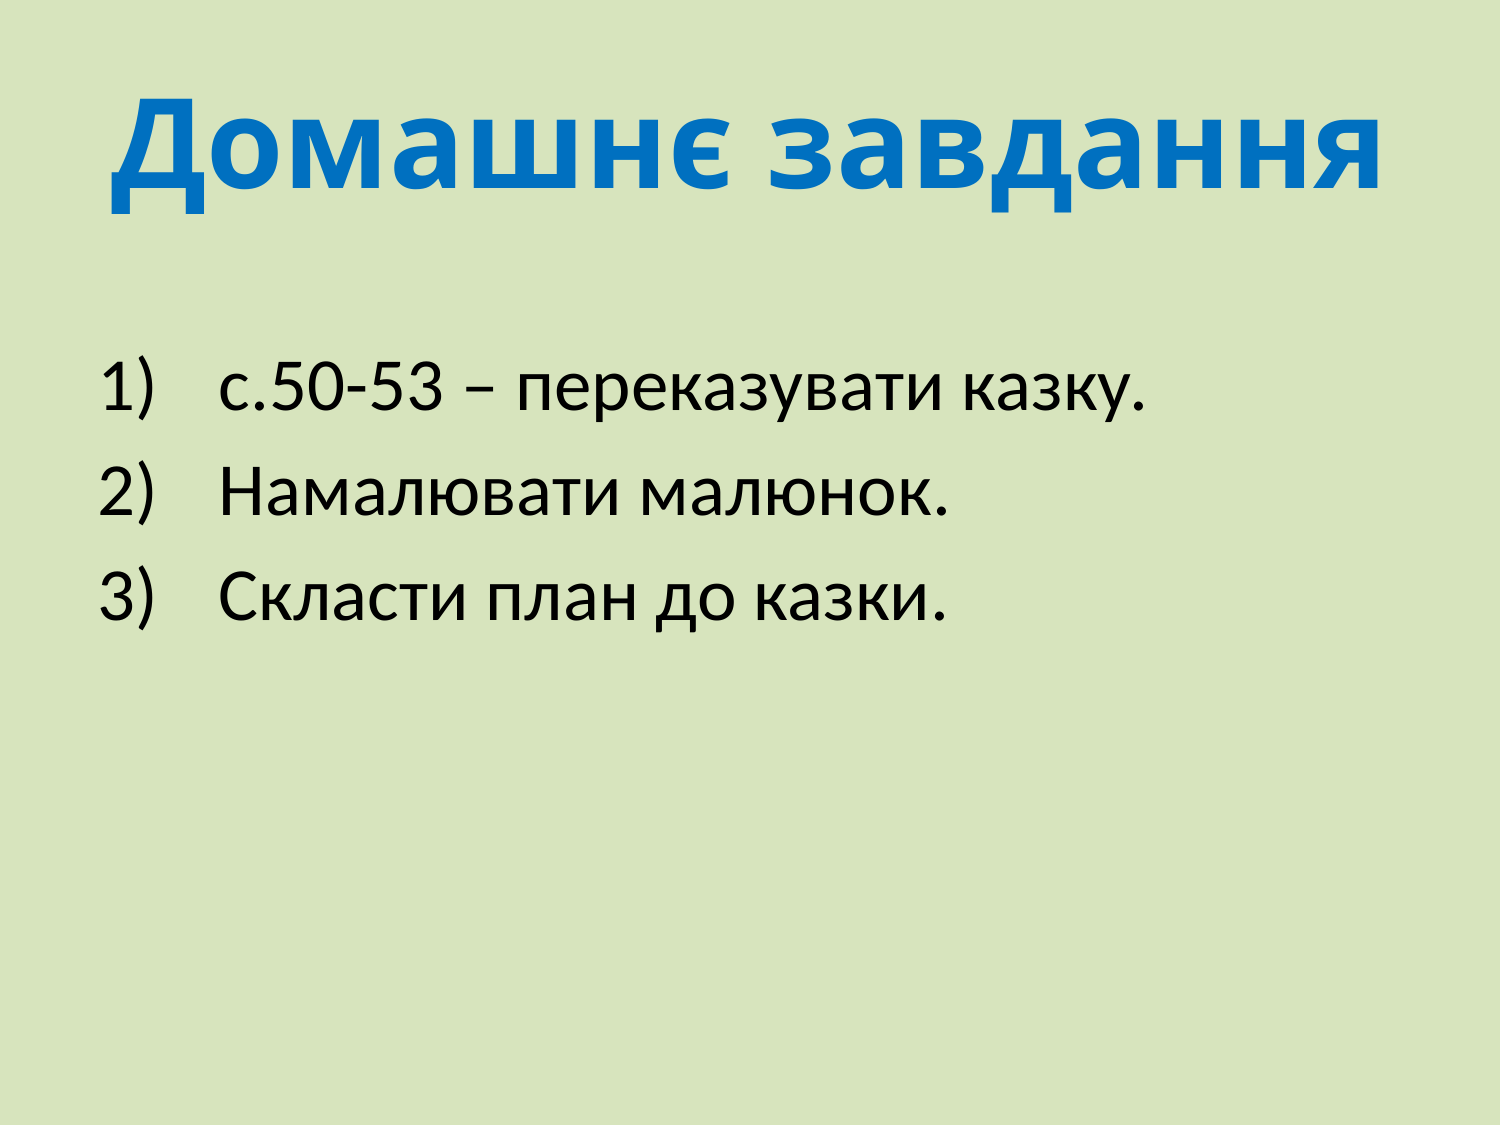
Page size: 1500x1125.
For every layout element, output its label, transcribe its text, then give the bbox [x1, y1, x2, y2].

list с.50-53 – переказувати казку. Намалювати малюнок. Скласти план до казки. [82, 328, 1432, 605]
title Домашнє завдання [75, 45, 1425, 233]
